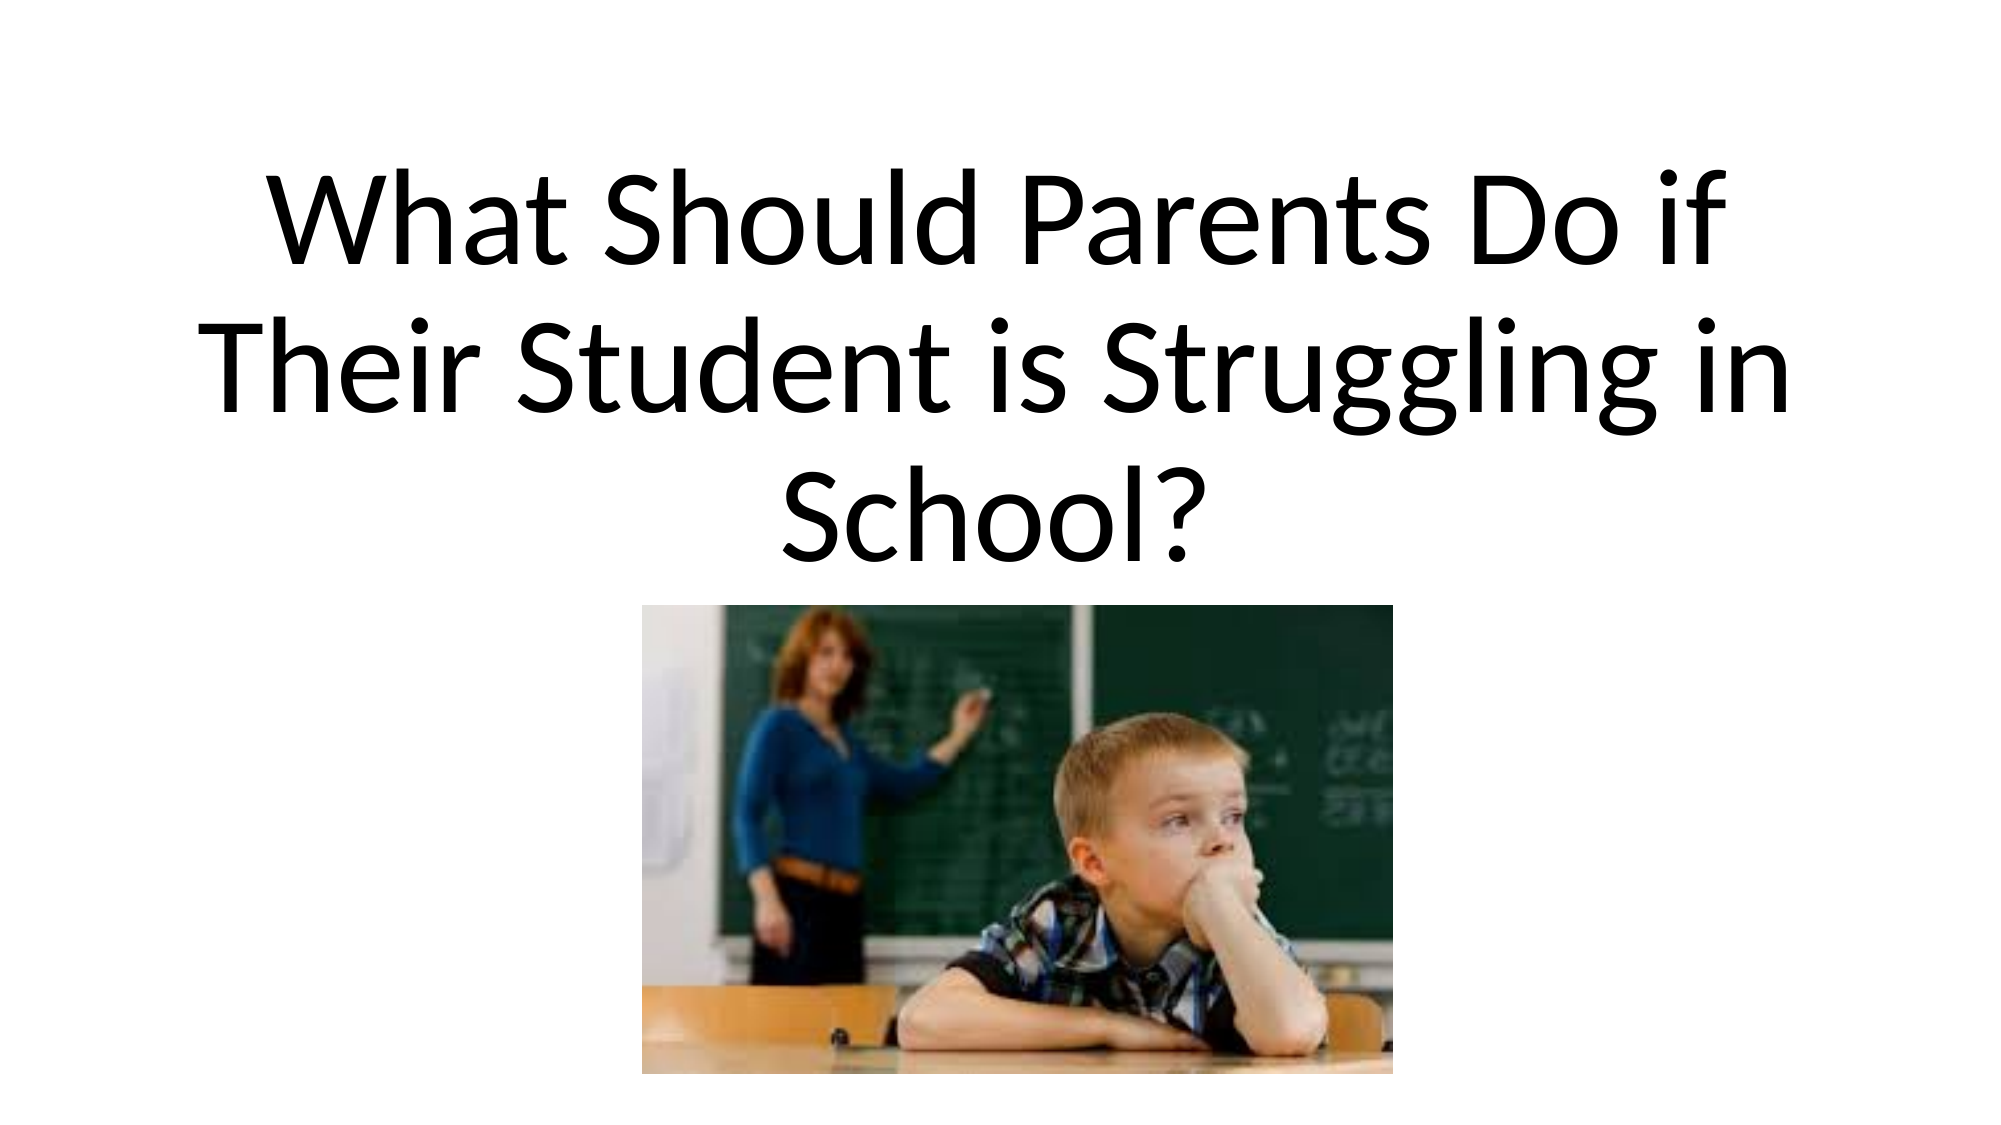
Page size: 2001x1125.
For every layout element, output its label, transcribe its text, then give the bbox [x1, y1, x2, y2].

picture [642, 605, 1393, 1074]
list What Should Parents Do if Their Student is Struggling in School? [131, 138, 1863, 1014]
